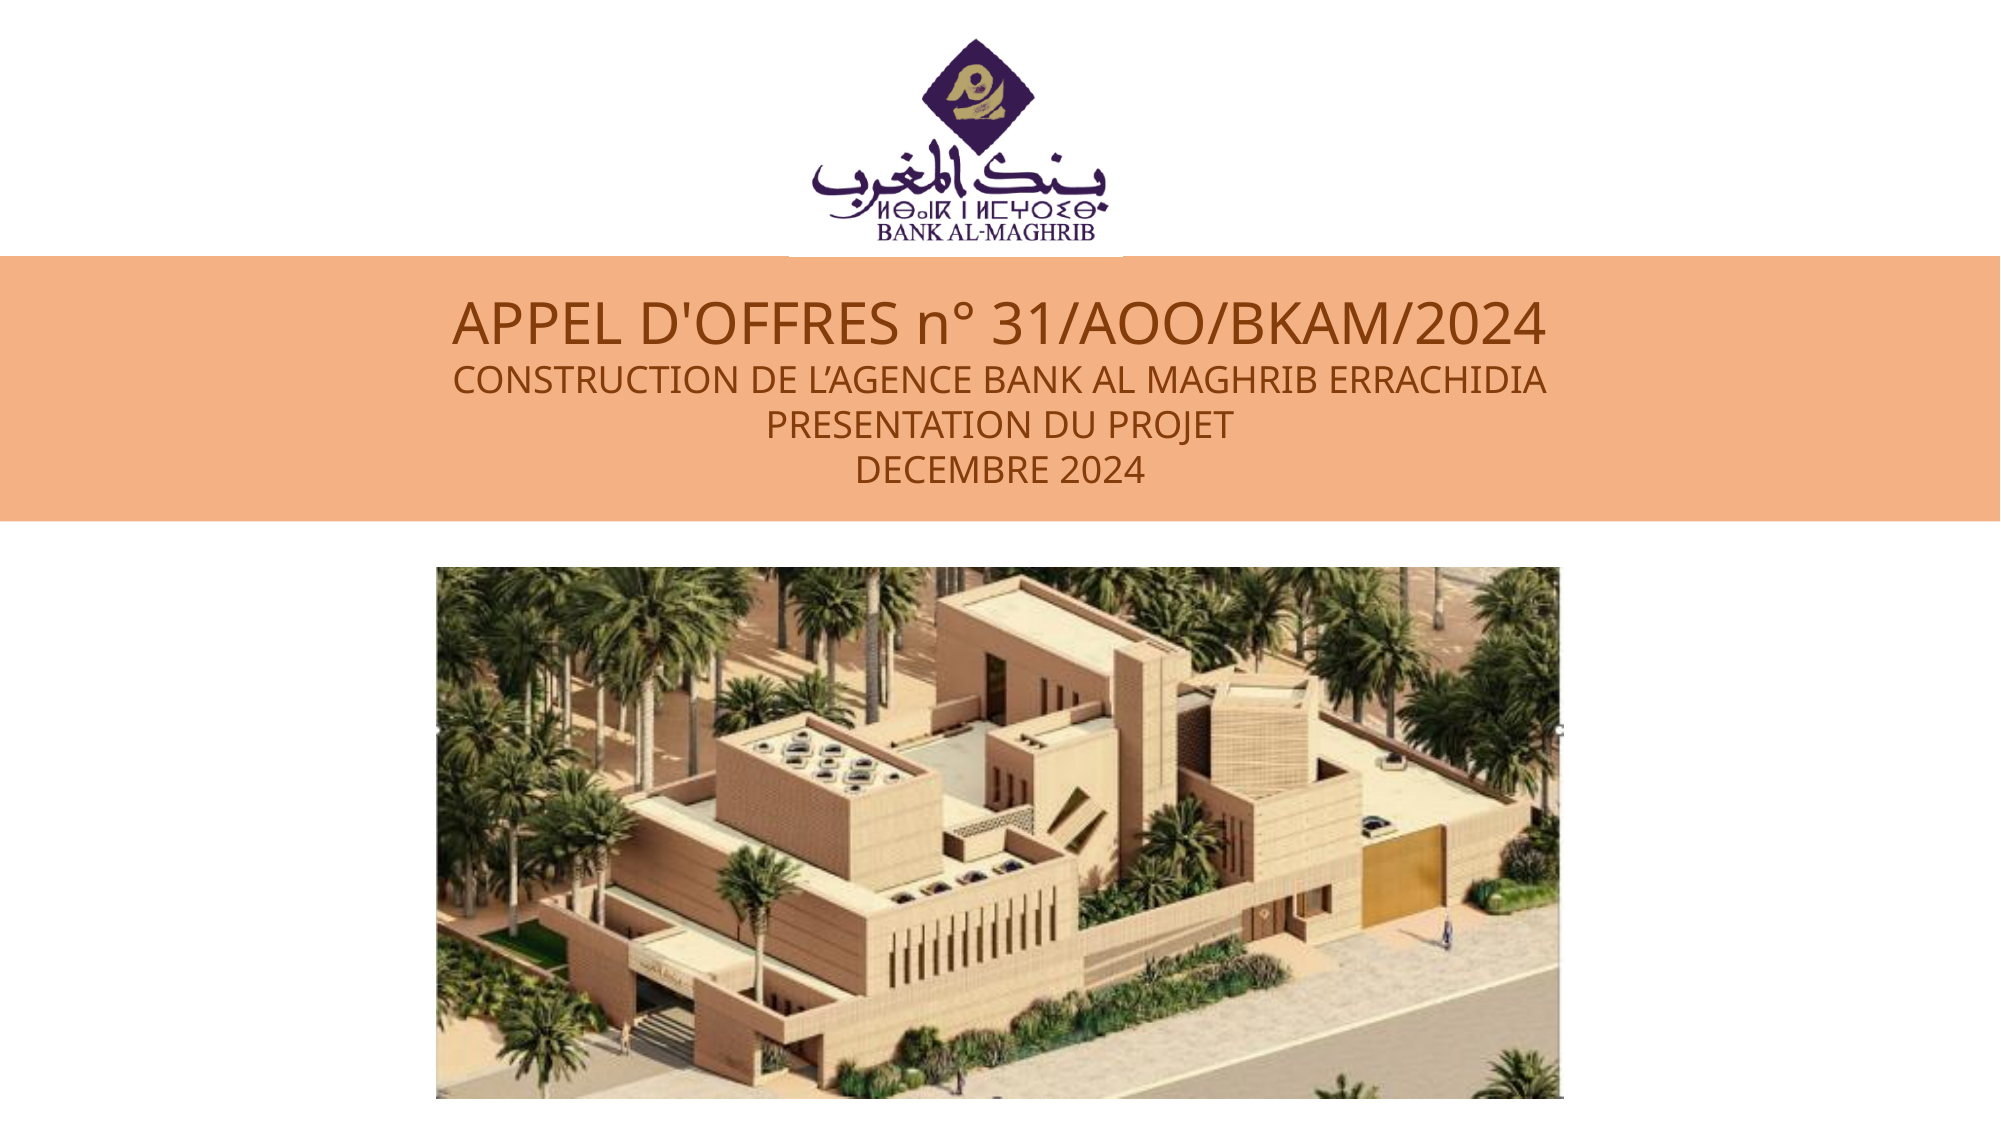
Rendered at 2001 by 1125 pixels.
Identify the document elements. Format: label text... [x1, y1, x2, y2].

picture [789, 26, 1123, 257]
picture [436, 567, 1564, 1099]
text_box APPEL D'OFFRES n° 31/AOO/BKAM/2024 CONSTRUCTION DE L’AGENCE BANK AL MAGHRIB ERRACHIDIA PRESENTATION DU PROJET DECEMBRE 2024 [0, 255, 2000, 522]
